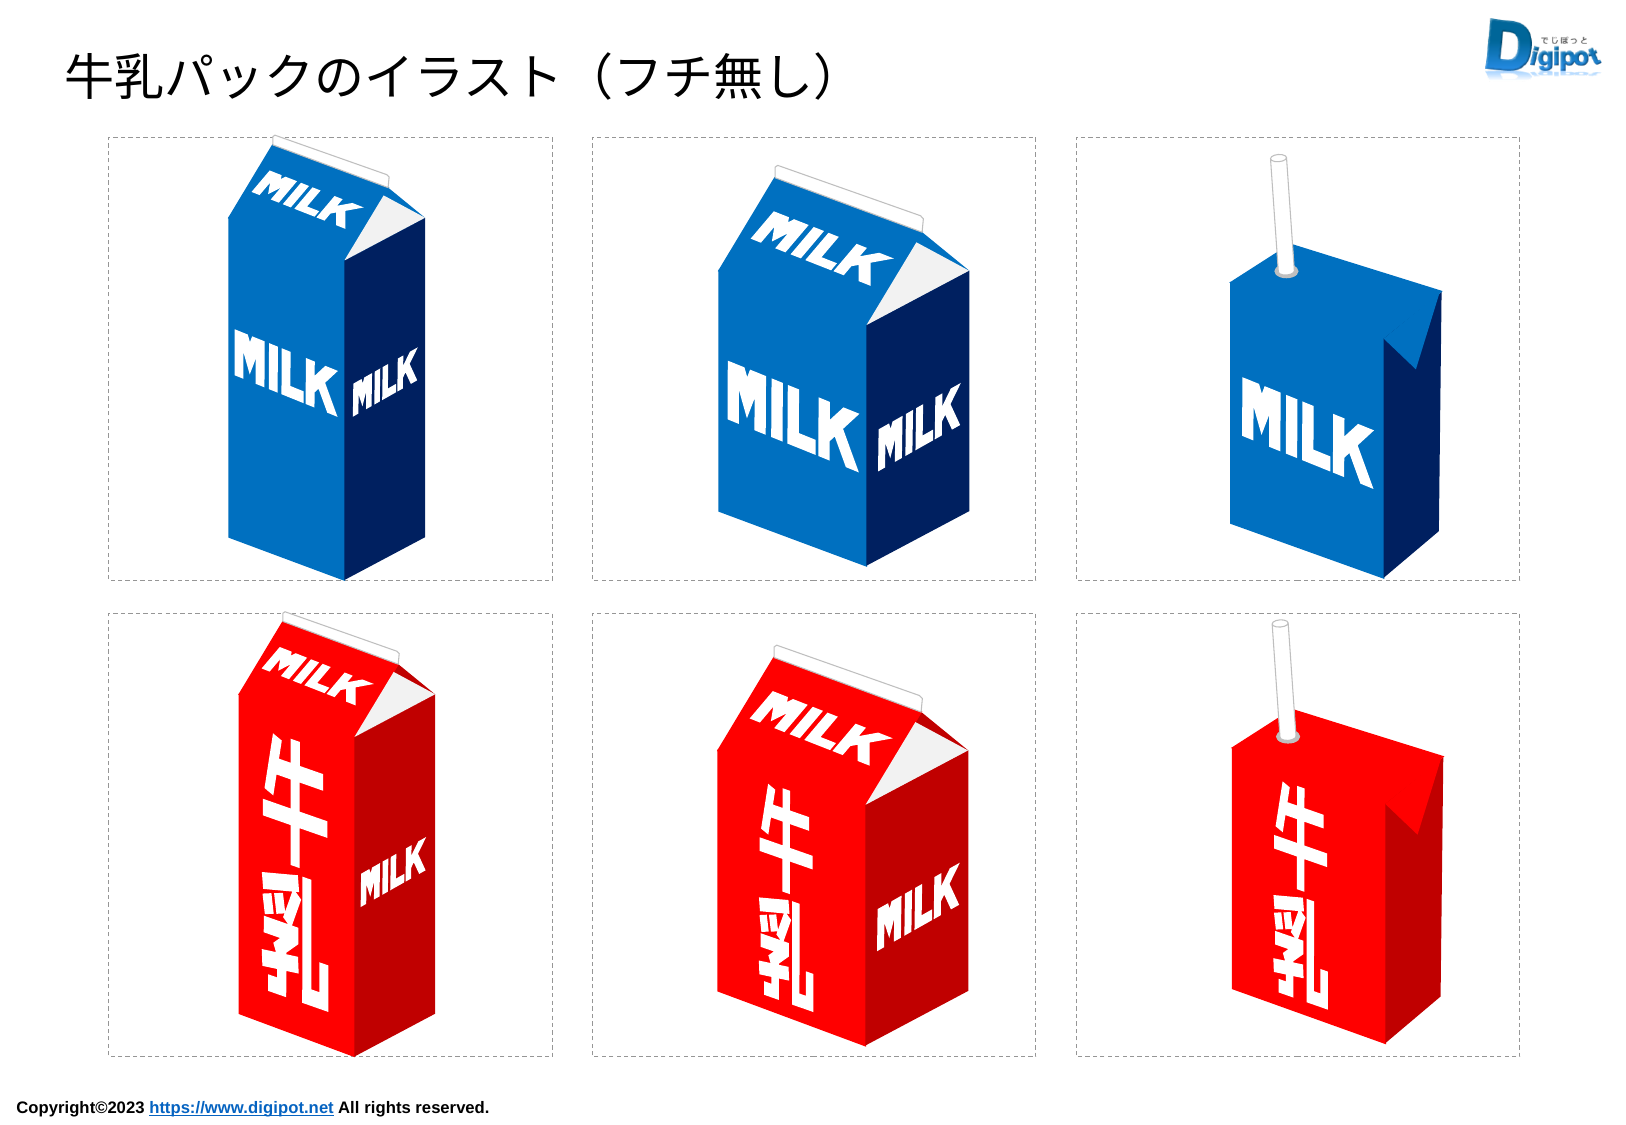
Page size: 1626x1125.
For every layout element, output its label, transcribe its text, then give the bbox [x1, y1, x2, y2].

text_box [717, 645, 969, 1046]
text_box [718, 165, 970, 566]
text_box 牛乳パックのイラスト（フチ無し） [49, 38, 879, 113]
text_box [228, 135, 426, 580]
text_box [238, 611, 436, 1057]
picture [1485, 18, 1602, 82]
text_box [1232, 619, 1444, 1044]
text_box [1230, 154, 1442, 578]
